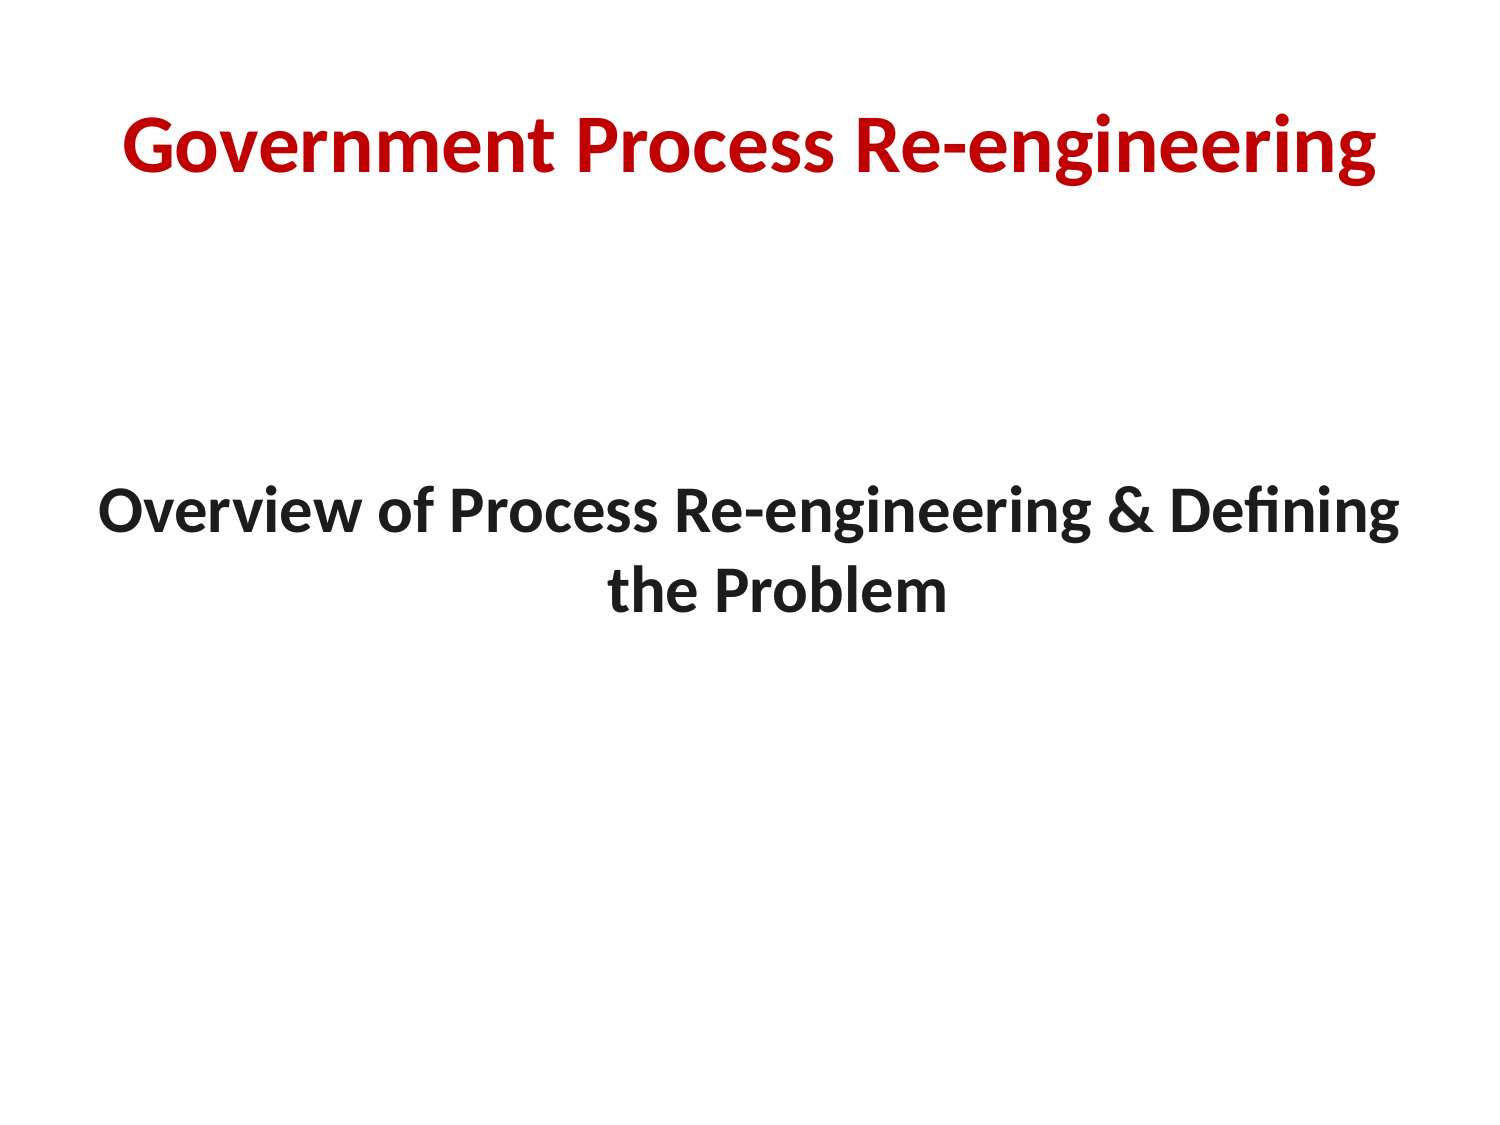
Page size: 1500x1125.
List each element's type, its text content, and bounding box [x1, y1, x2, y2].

list Overview of Process Re-engineering & Defining the Problem [75, 262, 1425, 1005]
title Government Process Re-engineering [75, 45, 1425, 233]
